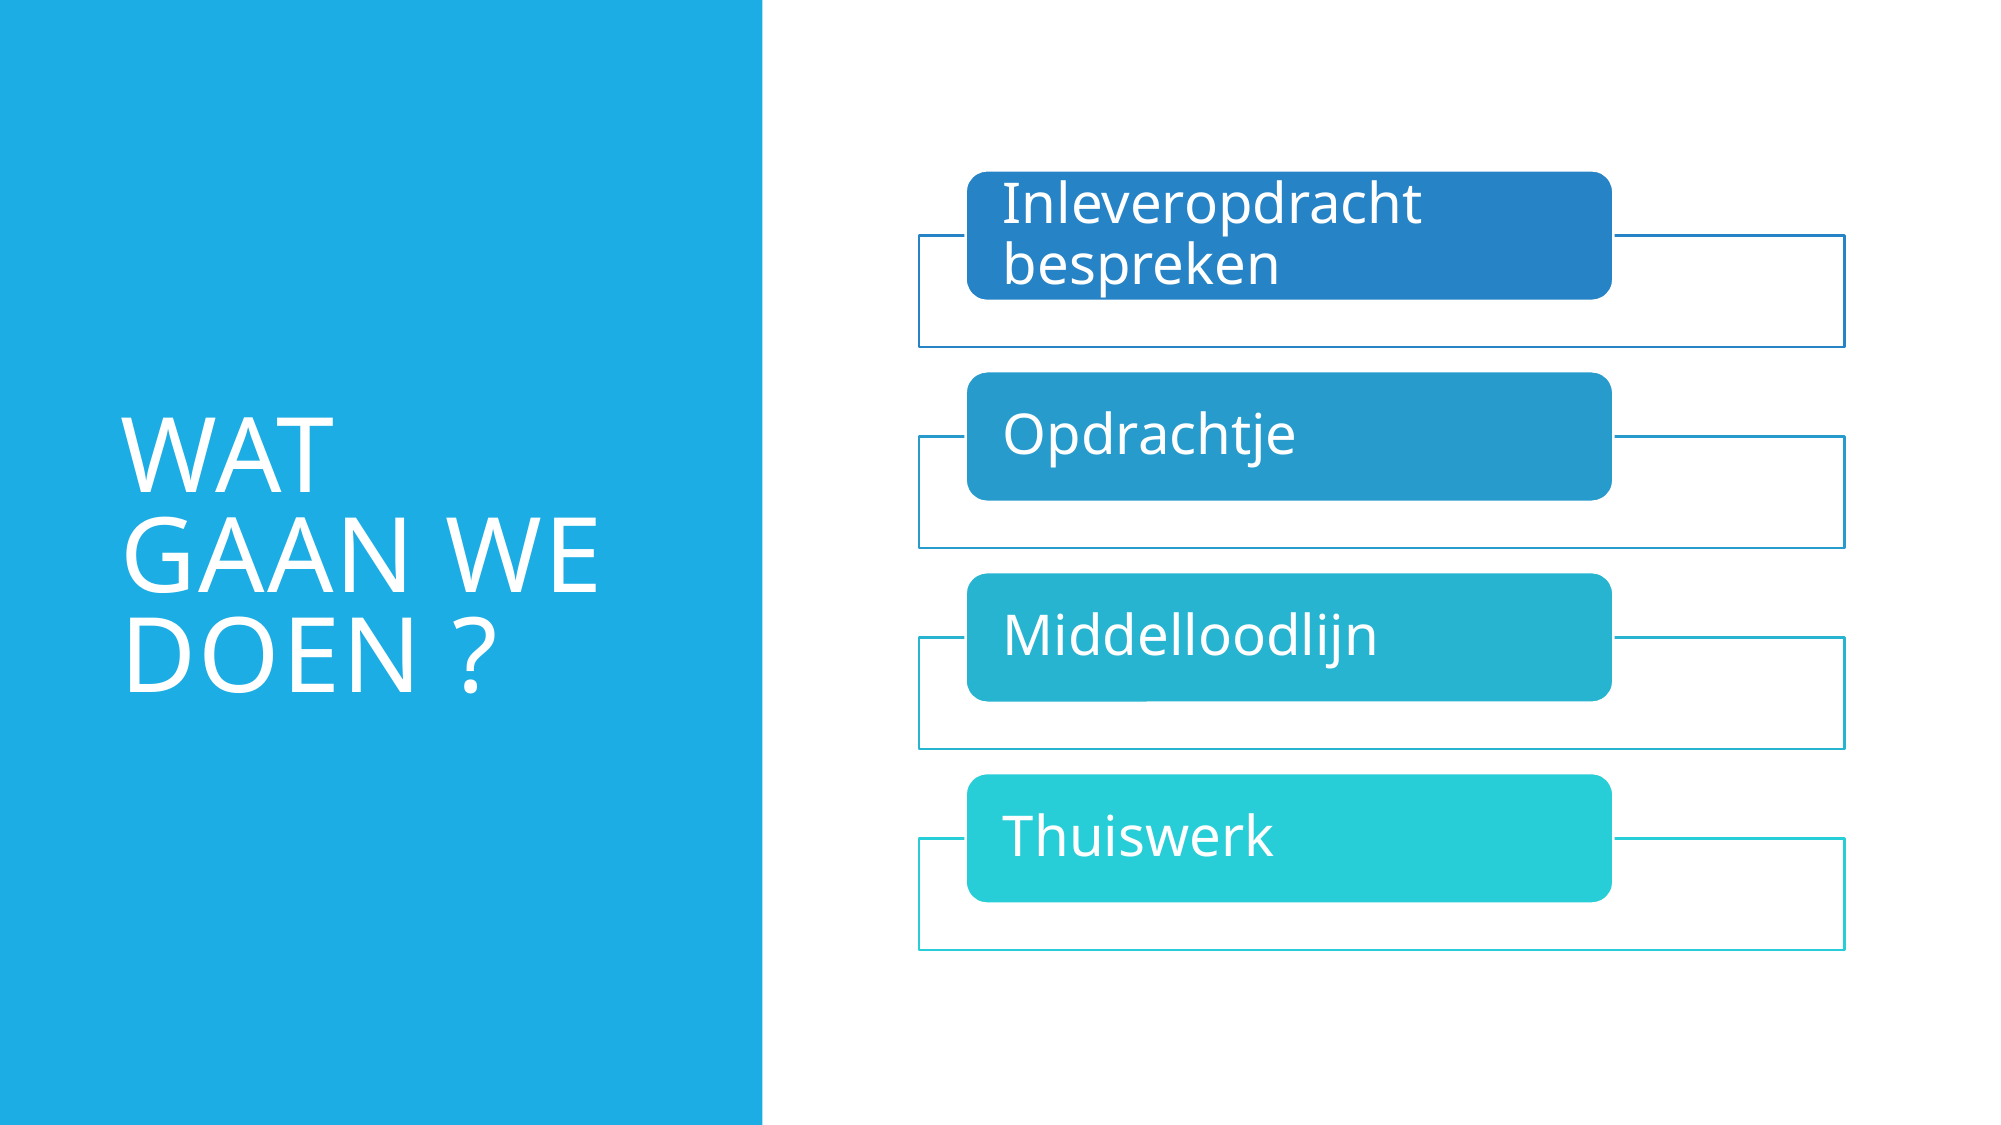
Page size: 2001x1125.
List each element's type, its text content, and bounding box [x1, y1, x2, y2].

text_box [0, 0, 764, 1125]
title Wat gaan we doen ? [105, 105, 666, 1020]
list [918, 156, 1845, 964]
